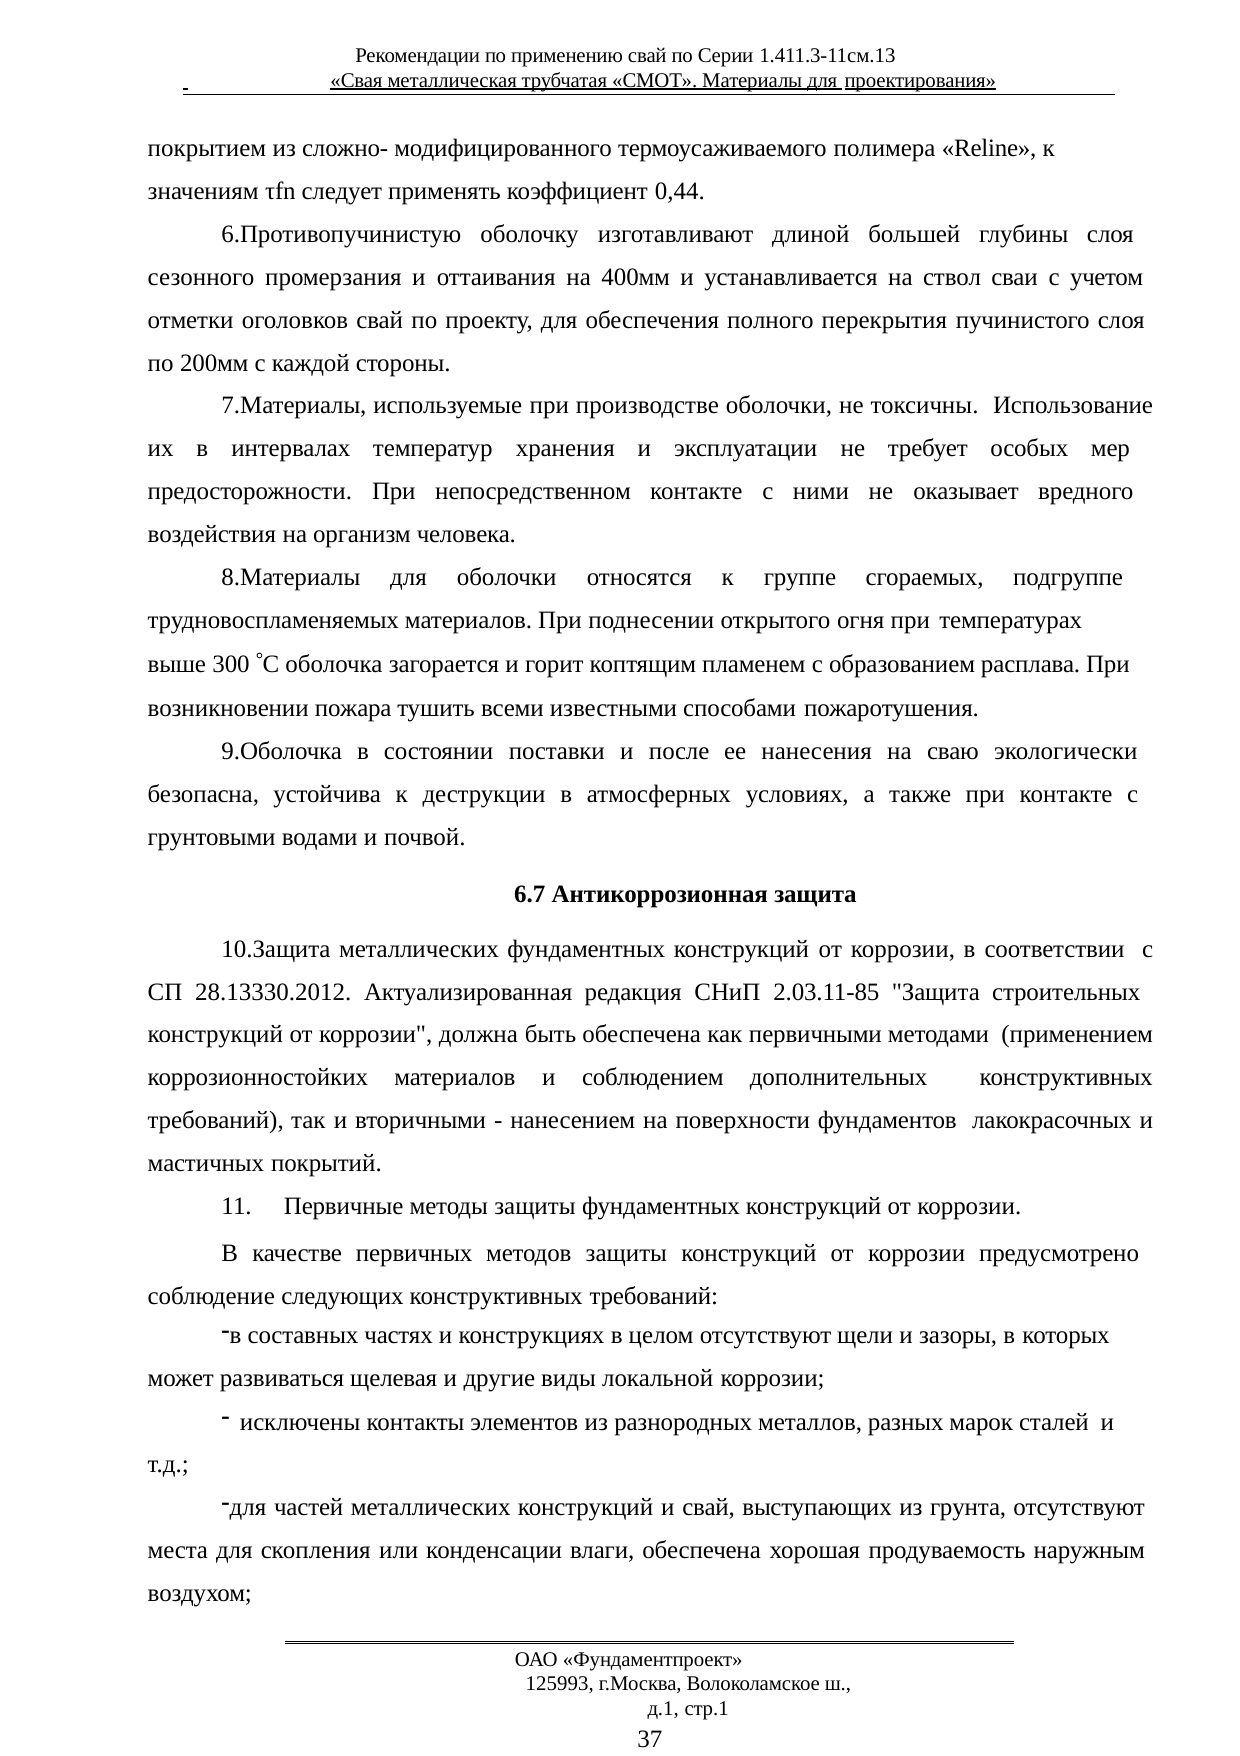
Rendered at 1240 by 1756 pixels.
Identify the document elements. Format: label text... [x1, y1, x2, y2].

slide_number ОАО «Фундаментпроект» 125993, г.Москва, Волоколамское ш., д.1, стр.1 37 [437, 1646, 862, 1756]
text_box Рекомендации по применению свай по Серии 1.411.3-11см.13 «Свая металлическая трубчатая «СМОТ». Материалы для проектирования» покрытием из сложно- модифицированного термоусаживаемого полимера «Reline», к значениям τfn следует применять коэффициент 0,44. Противопучинистую оболочку изготавливают длиной большей глубины слоя сезонного промерзания и оттаивания на 400мм и устанавливается на ствол сваи с учетом отметки оголовков свай по проекту, для обеспечения полного перекрытия пучинистого слоя по 200мм с каждой стороны. Материалы, используемые при производстве оболочки, не токсичны. Использование их в интервалах температур хранения и эксплуатации не требует особых мер предосторожности. При непосредственном контакте с ними не оказывает вредного воздействия на организм человека. Материалы для оболочки относятся к группе сгораемых, подгруппе трудновоспламеняемых материалов. При поднесении открытого огня при температурах выше 300 С оболочка загорается и горит коптящим пламенем с образованием расплава. При возникновении пожара тушить всеми известными способами пожаротушения. Оболочка в состоянии поставки и после ее нанесения на сваю экологически безопасна, устойчива к деструкции в атмосферных условиях, а также при контакте с грунтовыми водами и почвой. 6.7 Антикоррозионная защита Защита металлических фундаментных конструкций от коррозии, в соответствии с СП 28.13330.2012. Актуализированная редакция СНиП 2.03.11-85 "Защита строительных конструкций от коррозии", должна быть обеспечена как первичными методами (применением коррозионностойких материалов и соблюдением дополнительных конструктивных требований), так и вторичными - нанесением на поверхности фундаментов лакокрасочных и мастичных покрытий. Первичные методы защиты фундаментных конструкций от коррозии. В качестве первичных методов защиты конструкций от коррозии предусмотрено соблюдение следующих конструктивных требований: в составных частях и конструкциях в целом отсутствуют щели и зазоры, в которых может развиваться щелевая и другие виды локальной коррозии; исключены контакты элементов из разнородных металлов, разных марок сталей и т.д.; для частей металлических конструкций и свай, выступающих из грунта, отсутствуют места для скопления или конденсации влаги, обеспечена хорошая продуваемость наружным воздухом; [145, 40, 1154, 1607]
